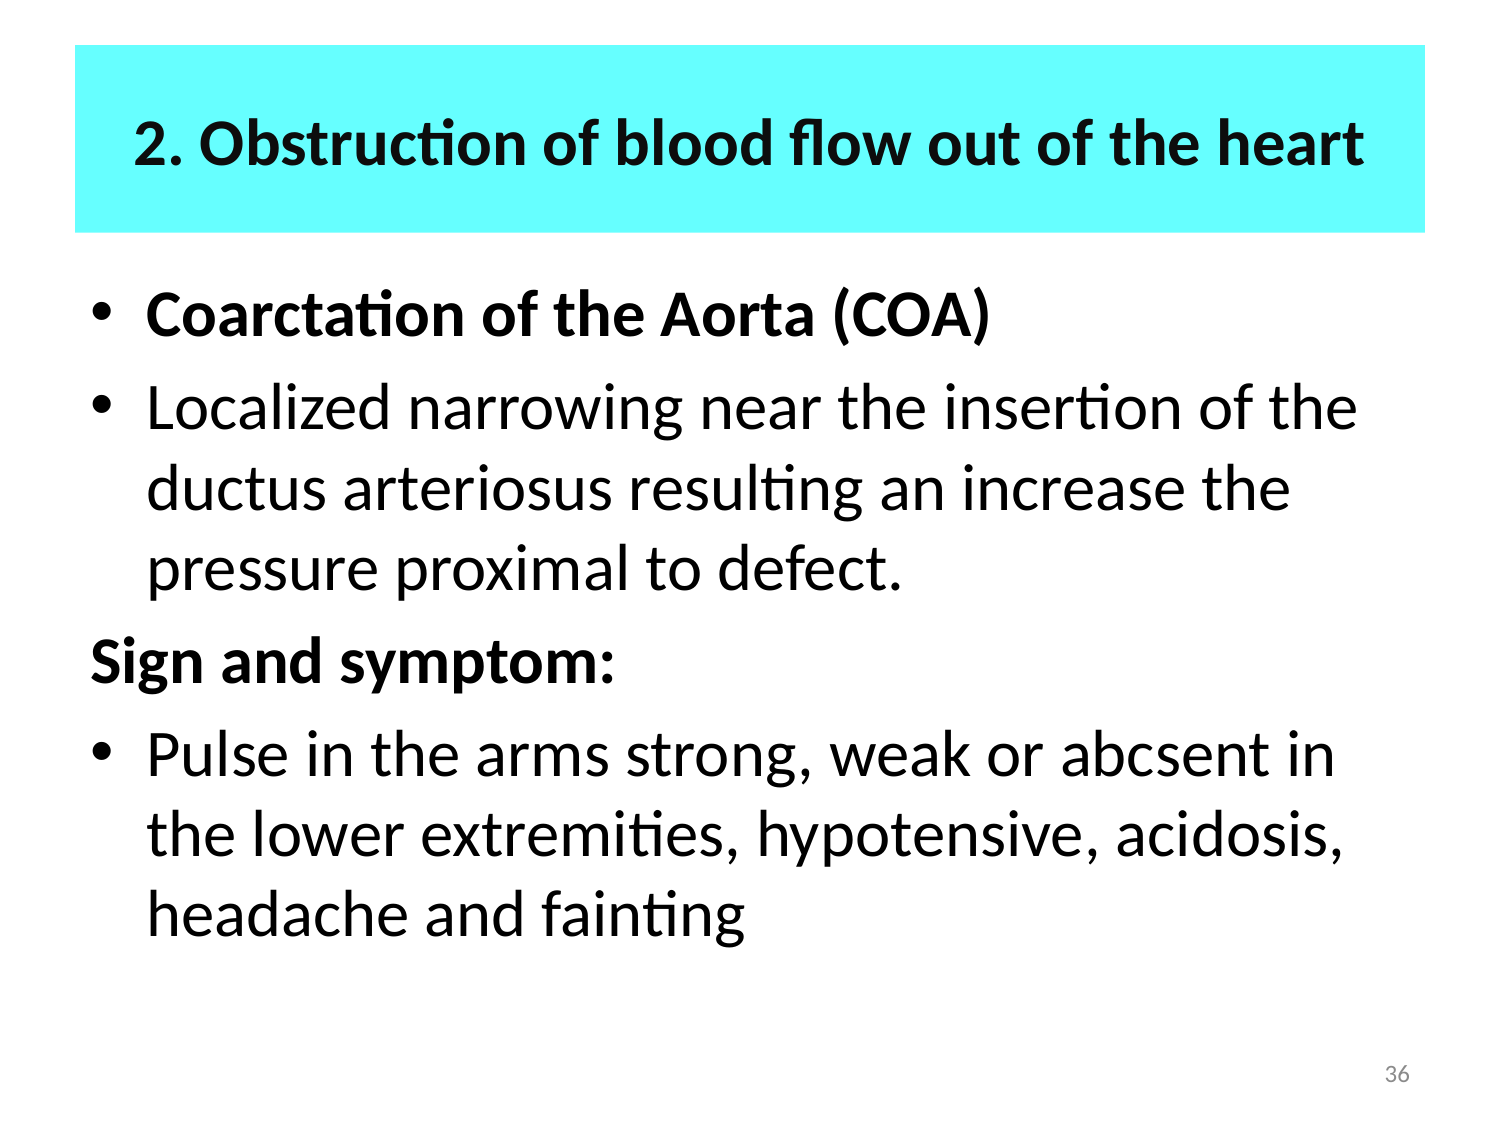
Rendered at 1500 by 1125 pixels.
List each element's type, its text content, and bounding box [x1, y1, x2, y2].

title 2. Obstruction of blood flow out of the heart [75, 45, 1425, 233]
list Coarctation of the Aorta (COA) Localized narrowing near the insertion of the ductus arteriosus resulting an increase the pressure proximal to defect. Sign and symptom: Pulse in the arms strong, weak or abcsent in the lower extremities, hypotensive, acidosis, headache and fainting [75, 262, 1425, 1005]
slide_number 36 [1074, 1042, 1425, 1103]
